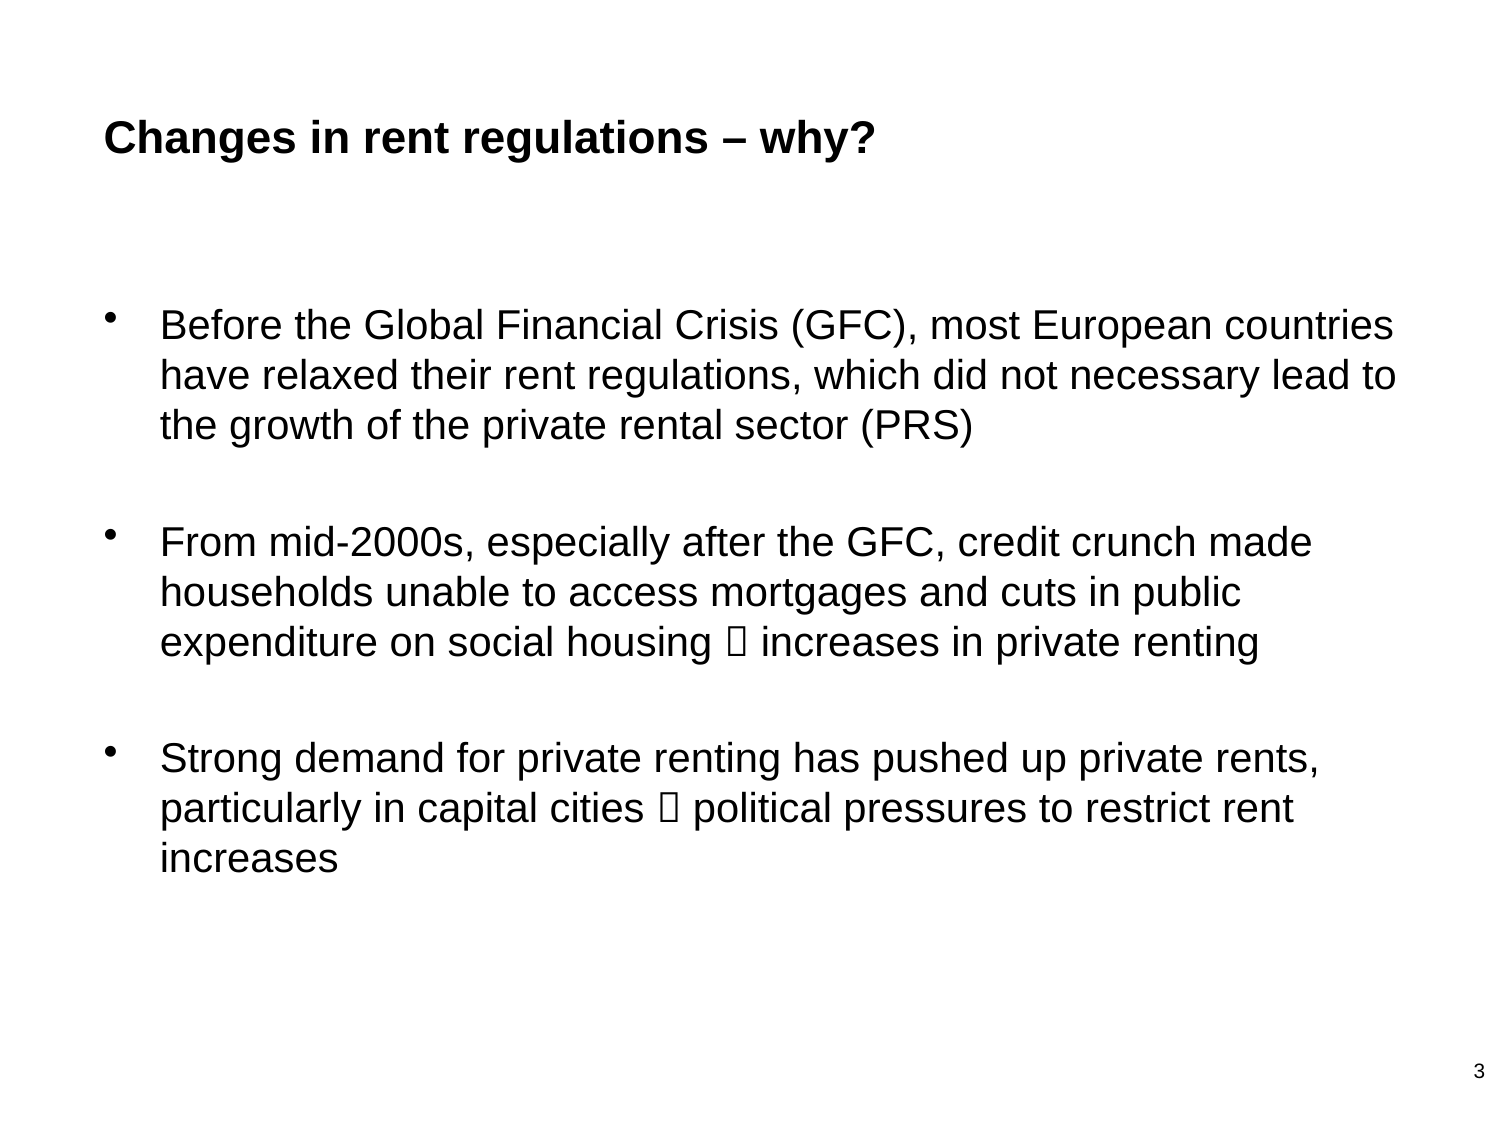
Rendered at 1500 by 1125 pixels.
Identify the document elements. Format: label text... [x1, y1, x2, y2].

slide_number 3 [1187, 1050, 1500, 1125]
title Changes in rent regulations – why? [88, 66, 1388, 204]
list Before the Global Financial Crisis (GFC), most European countries have relaxed their rent regulations, which did not necessary lead to the growth of the private rental sector (PRS) From mid-2000s, especially after the GFC, credit crunch made households unable to access mortgages and cuts in public expenditure on social housing  increases in private renting Strong demand for private renting has pushed up private rents, particularly in capital cities  political pressures to restrict rent increases [88, 231, 1424, 1012]
